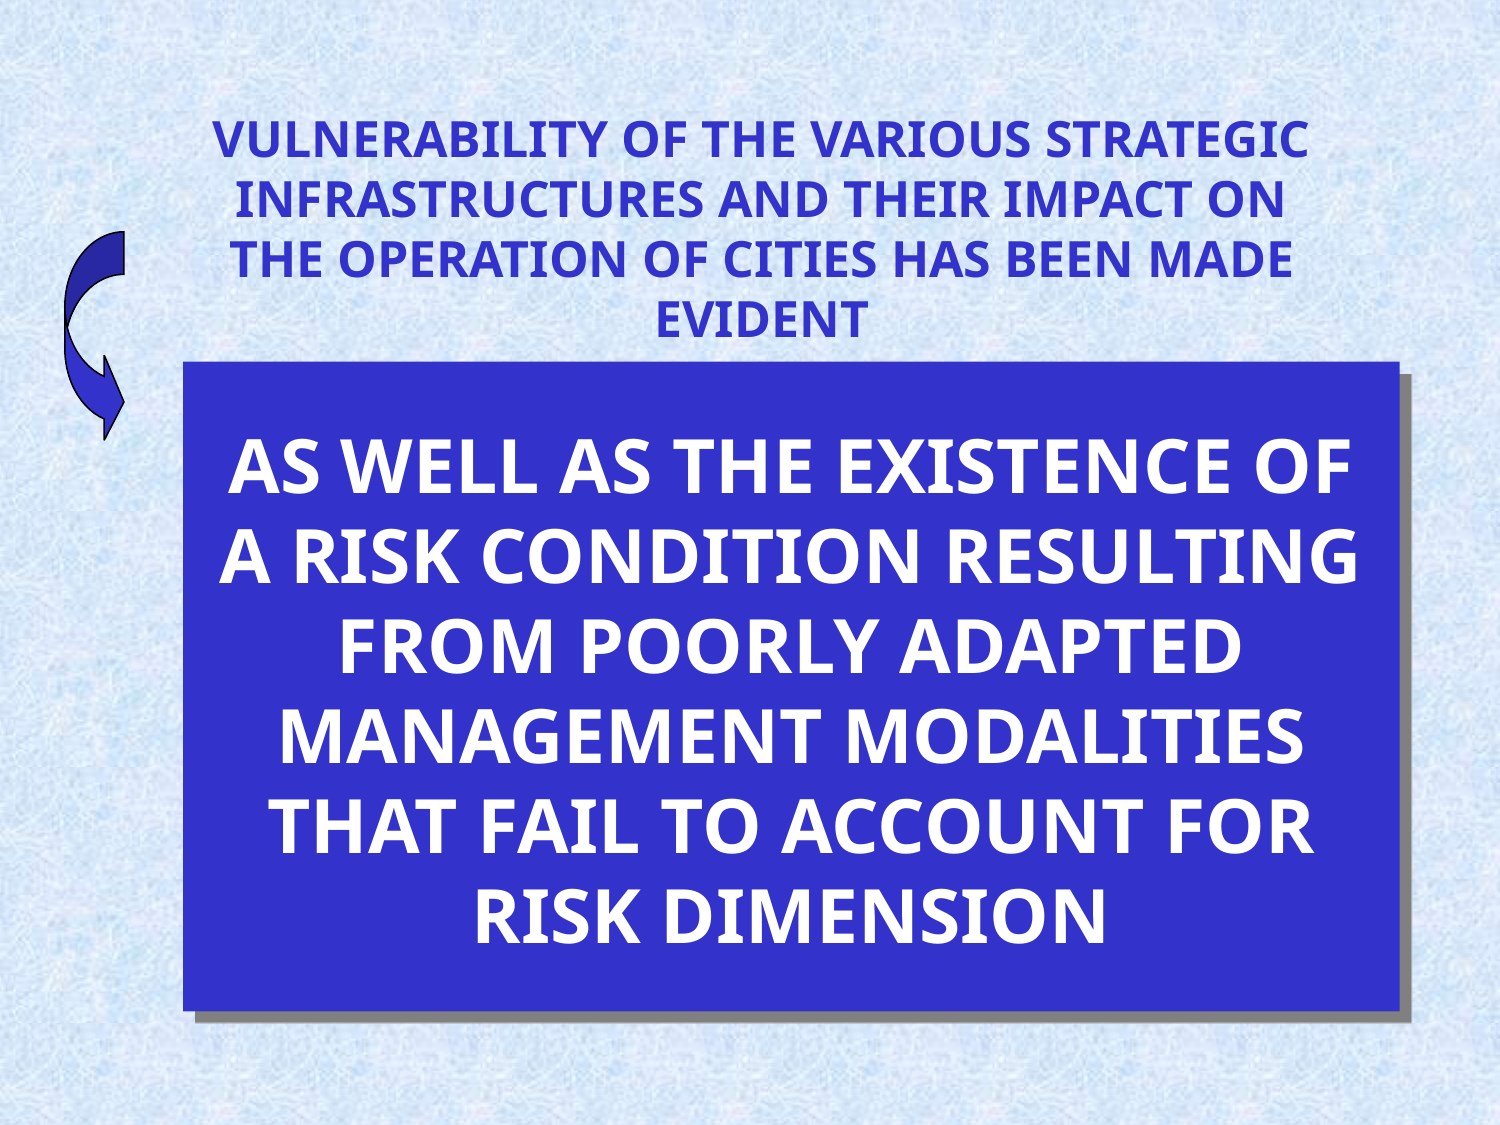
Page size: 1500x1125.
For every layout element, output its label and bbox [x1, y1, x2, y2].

text_box [64, 46, 1412, 1012]
picture [0, 0, 1500, 1125]
